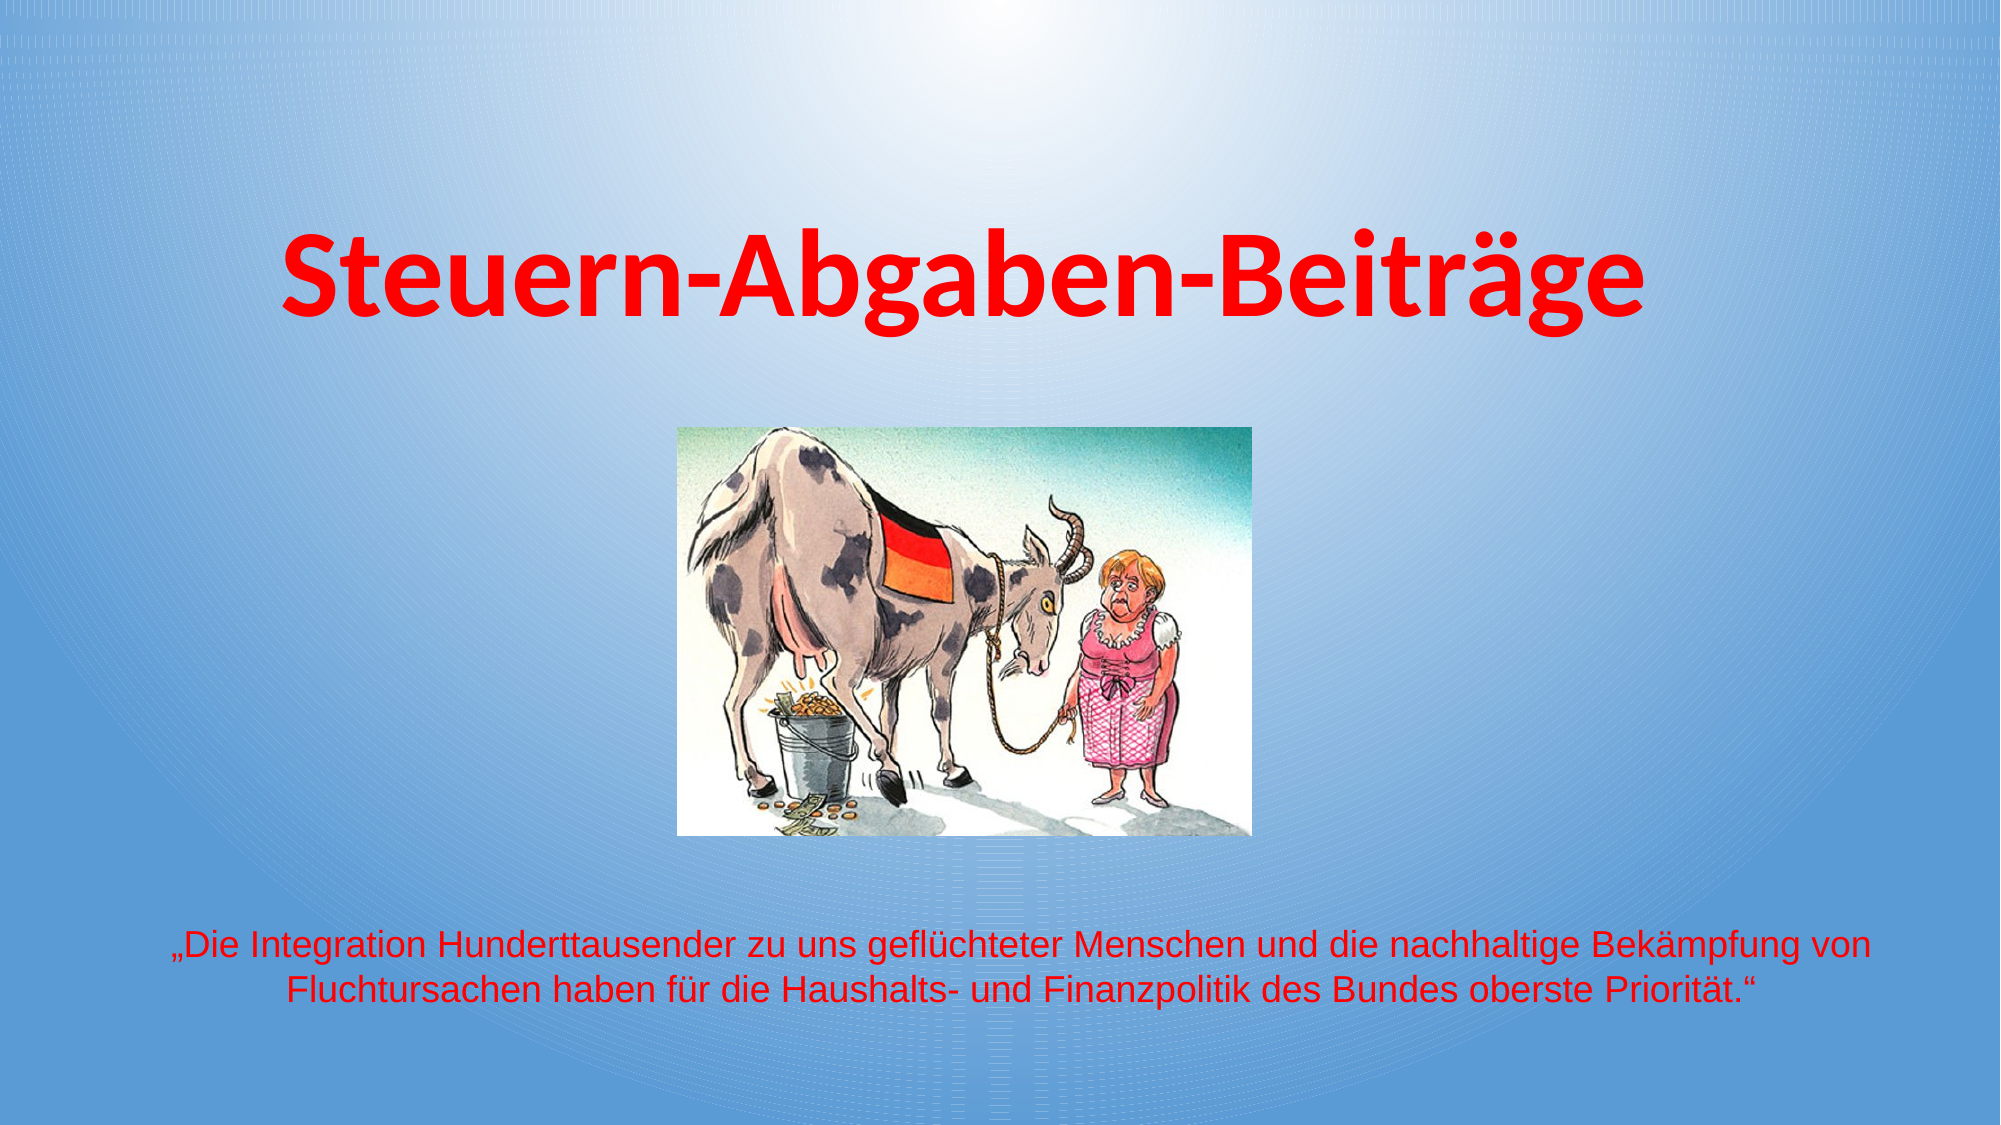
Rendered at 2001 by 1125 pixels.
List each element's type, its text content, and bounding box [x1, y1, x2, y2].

text_box Steuern-Abgaben-Beiträge [265, 183, 1664, 349]
picture [677, 427, 1252, 836]
text_box „Die Integration Hunderttausender zu uns geflüchteter Menschen und die nachhaltige Bekämpfung von Fluchtursachen haben für die Haushalts- und Finanzpolitik des Bundes oberste Priorität.“ [139, 912, 1904, 1018]
